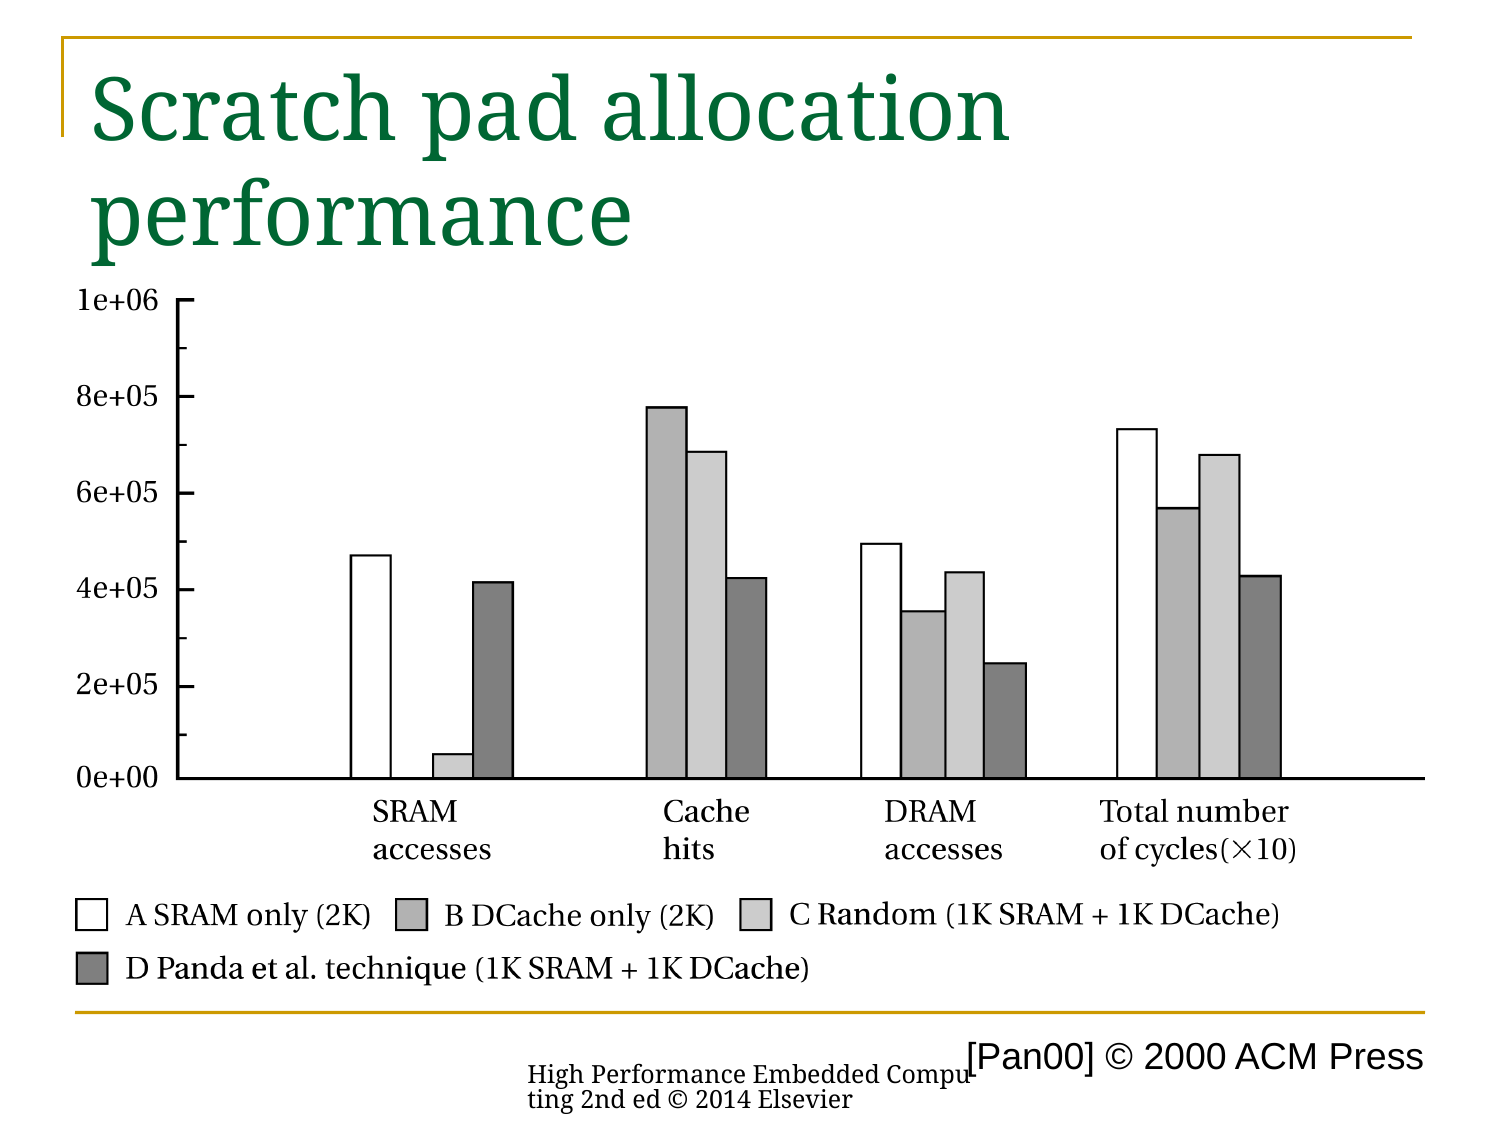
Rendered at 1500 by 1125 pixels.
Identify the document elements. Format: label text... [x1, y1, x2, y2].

title Scratch pad allocation performance [75, 45, 1425, 233]
footer High Performance Embedded Computing 2nd ed © 2014 Elsevier [512, 1025, 988, 1100]
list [74, 282, 1426, 986]
text_box [Pan00] © 2000 ACM Press [951, 1024, 1440, 1085]
